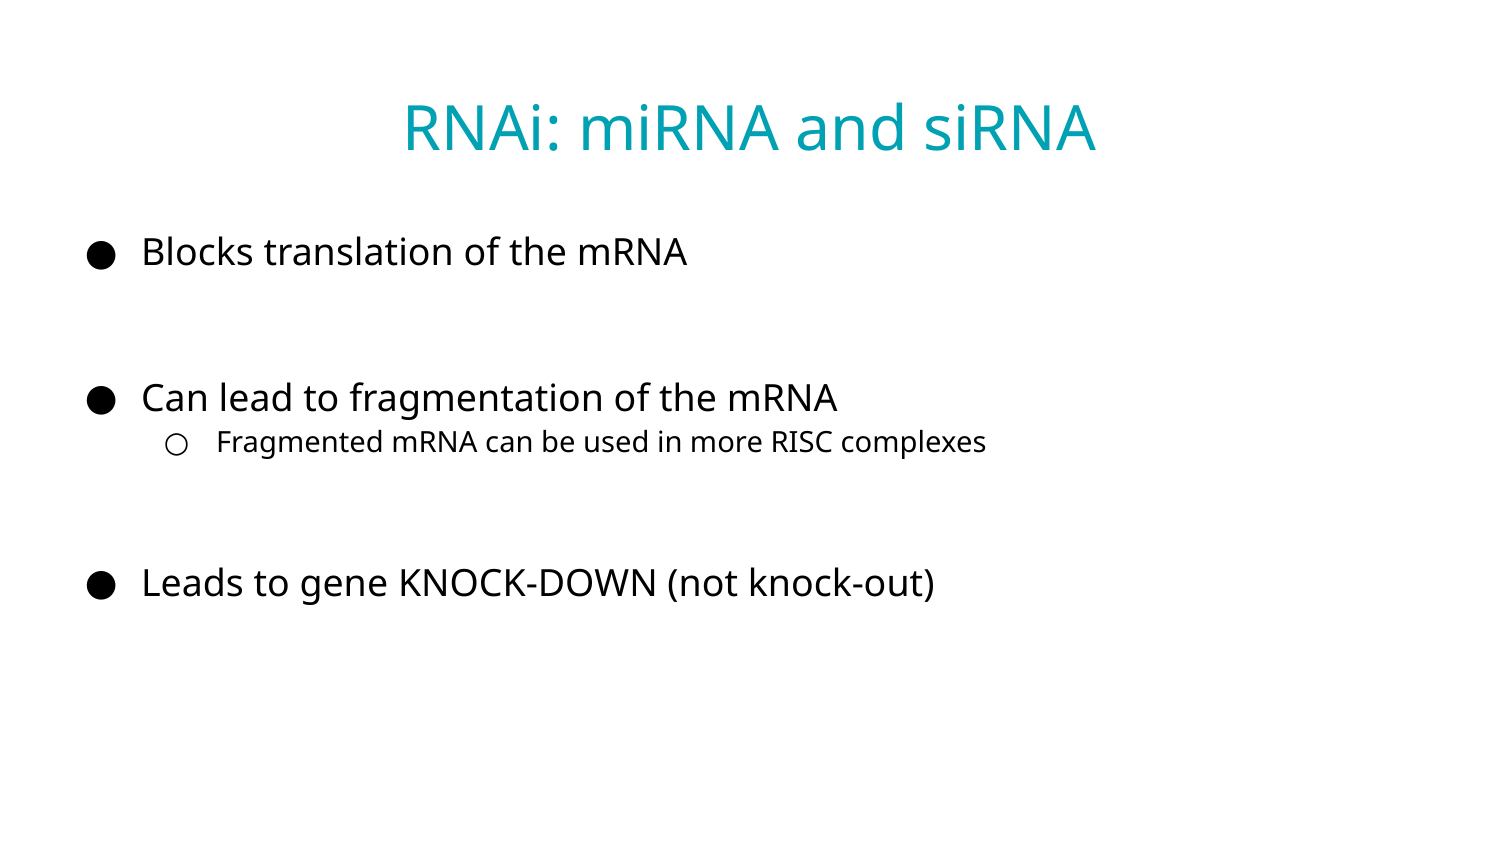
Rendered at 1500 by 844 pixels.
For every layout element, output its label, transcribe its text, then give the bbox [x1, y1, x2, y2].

list Blocks translation of the mRNA Can lead to fragmentation of the mRNA Fragmented mRNA can be used in more RISC complexes Leads to gene KNOCK-DOWN (not knock-out) [51, 206, 1449, 683]
title RNAi: miRNA and siRNA [51, 72, 1449, 167]
